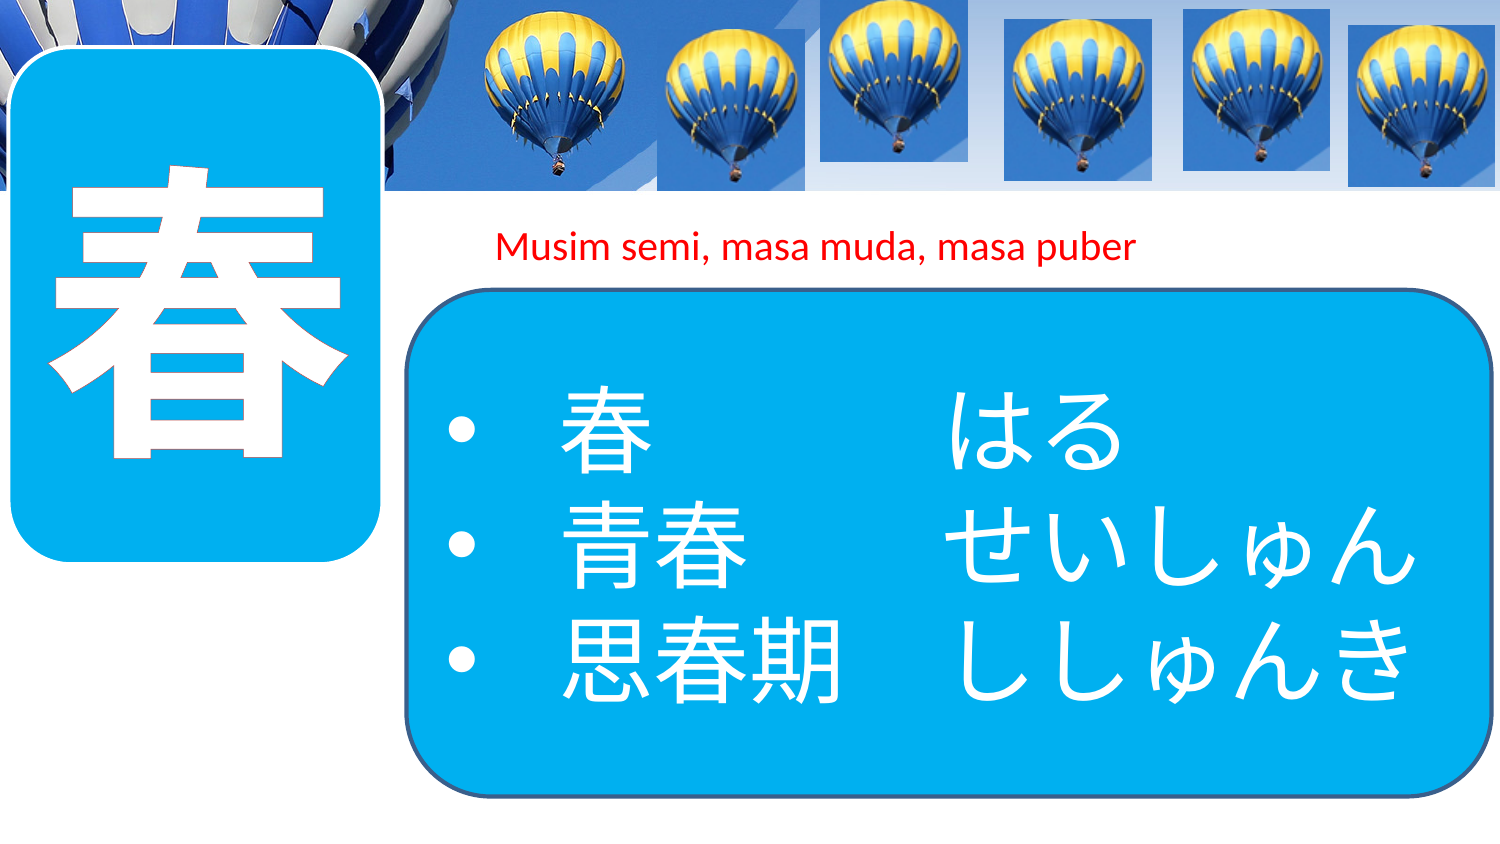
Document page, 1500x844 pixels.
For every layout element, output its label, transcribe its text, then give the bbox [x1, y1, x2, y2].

text_box 春 [6, 45, 385, 567]
text_box Musim semi, masa muda, masa puber [479, 180, 1473, 306]
picture [0, 0, 1500, 844]
text_box 春 はる 青春 せいしゅん 思春期 ししゅんき [404, 288, 1494, 799]
